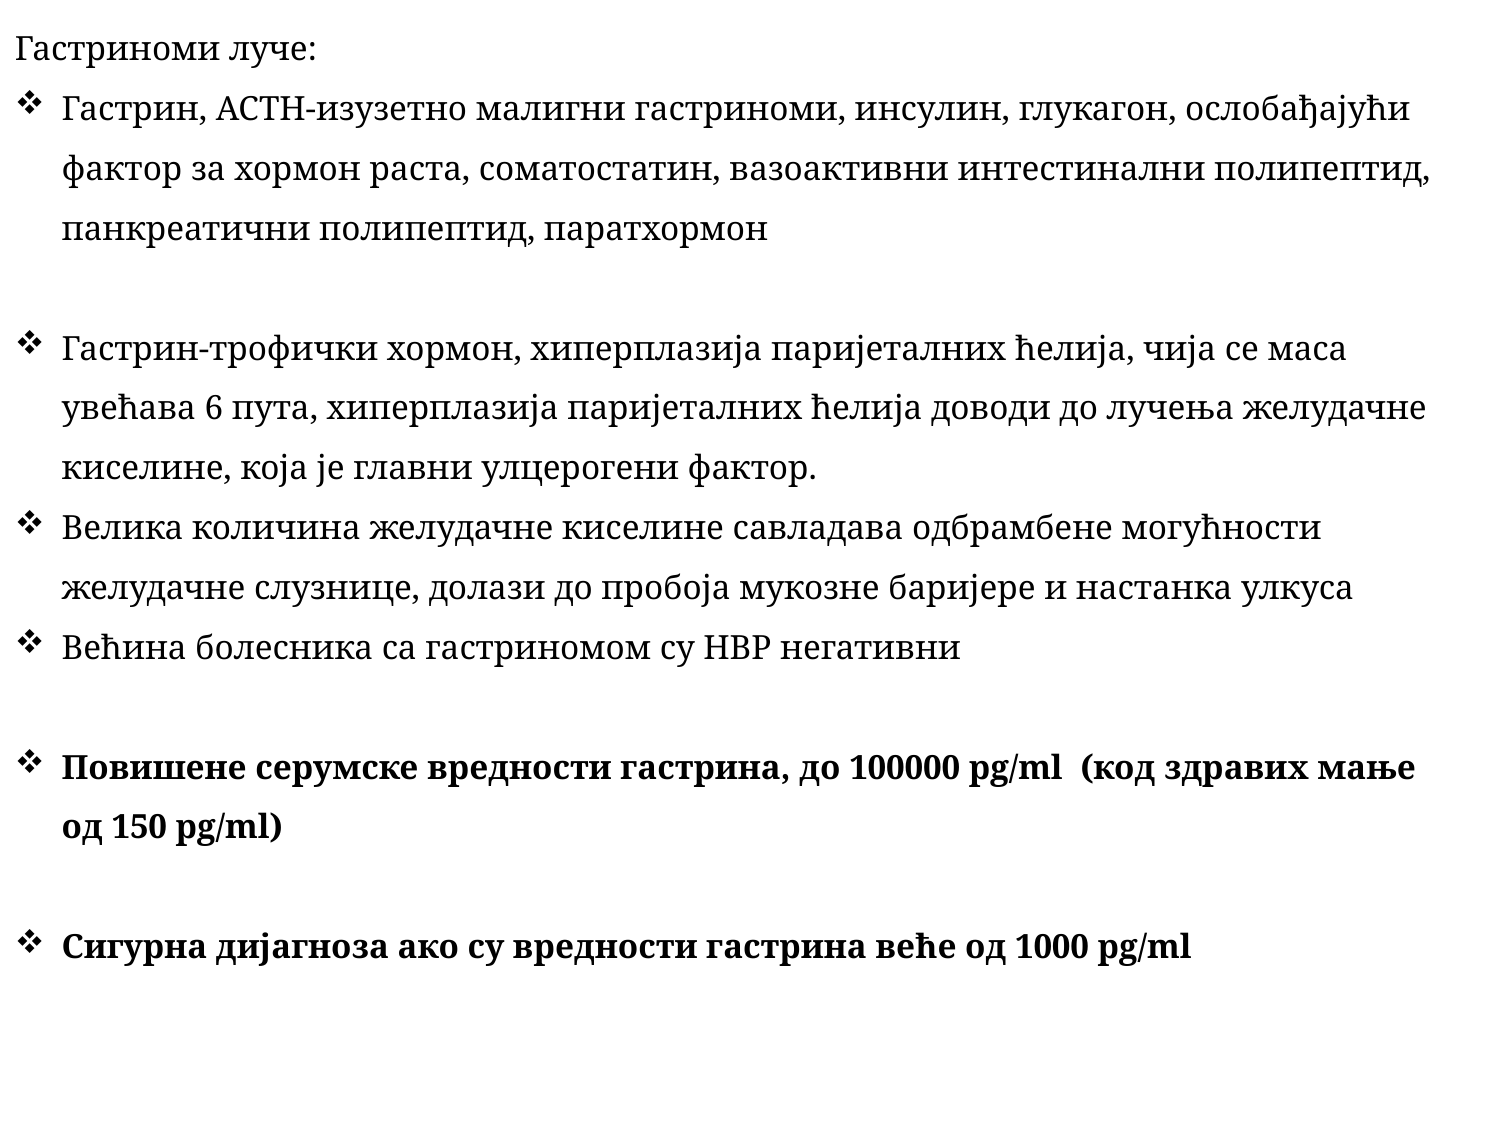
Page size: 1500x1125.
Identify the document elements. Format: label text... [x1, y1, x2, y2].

text_box Гастриноми луче: Гастрин, ACTH-изузетно малигни гастриноми, инсулин, глукагон, ослобађајући фактор за хормон раста, соматостатин, вазоактивни интестинални полипептид, панкреатични полипептид, паратхормон Гастрин-трофички хормон, хиперплазија паријеталних ћелија, чија се маса увећава 6 пута, хиперплазија паријеталних ћелија доводи до лучења желудачне киселине, која је главни улцерогени фактор. Велика количина желудачне киселине савладава одбрамбене могућности желудачне слузнице, долази до пробоја мукозне баријере и настанка улкуса Већина болесника са гастриномом су HBP негативни Повишене серумске вредности гастрина, до 100000 pg/ml (код здравих мање од 150 pg/ml) Сигурна дијагноза ако су вредности гастрина веће од 1000 pg/ml [0, 0, 1475, 1123]
